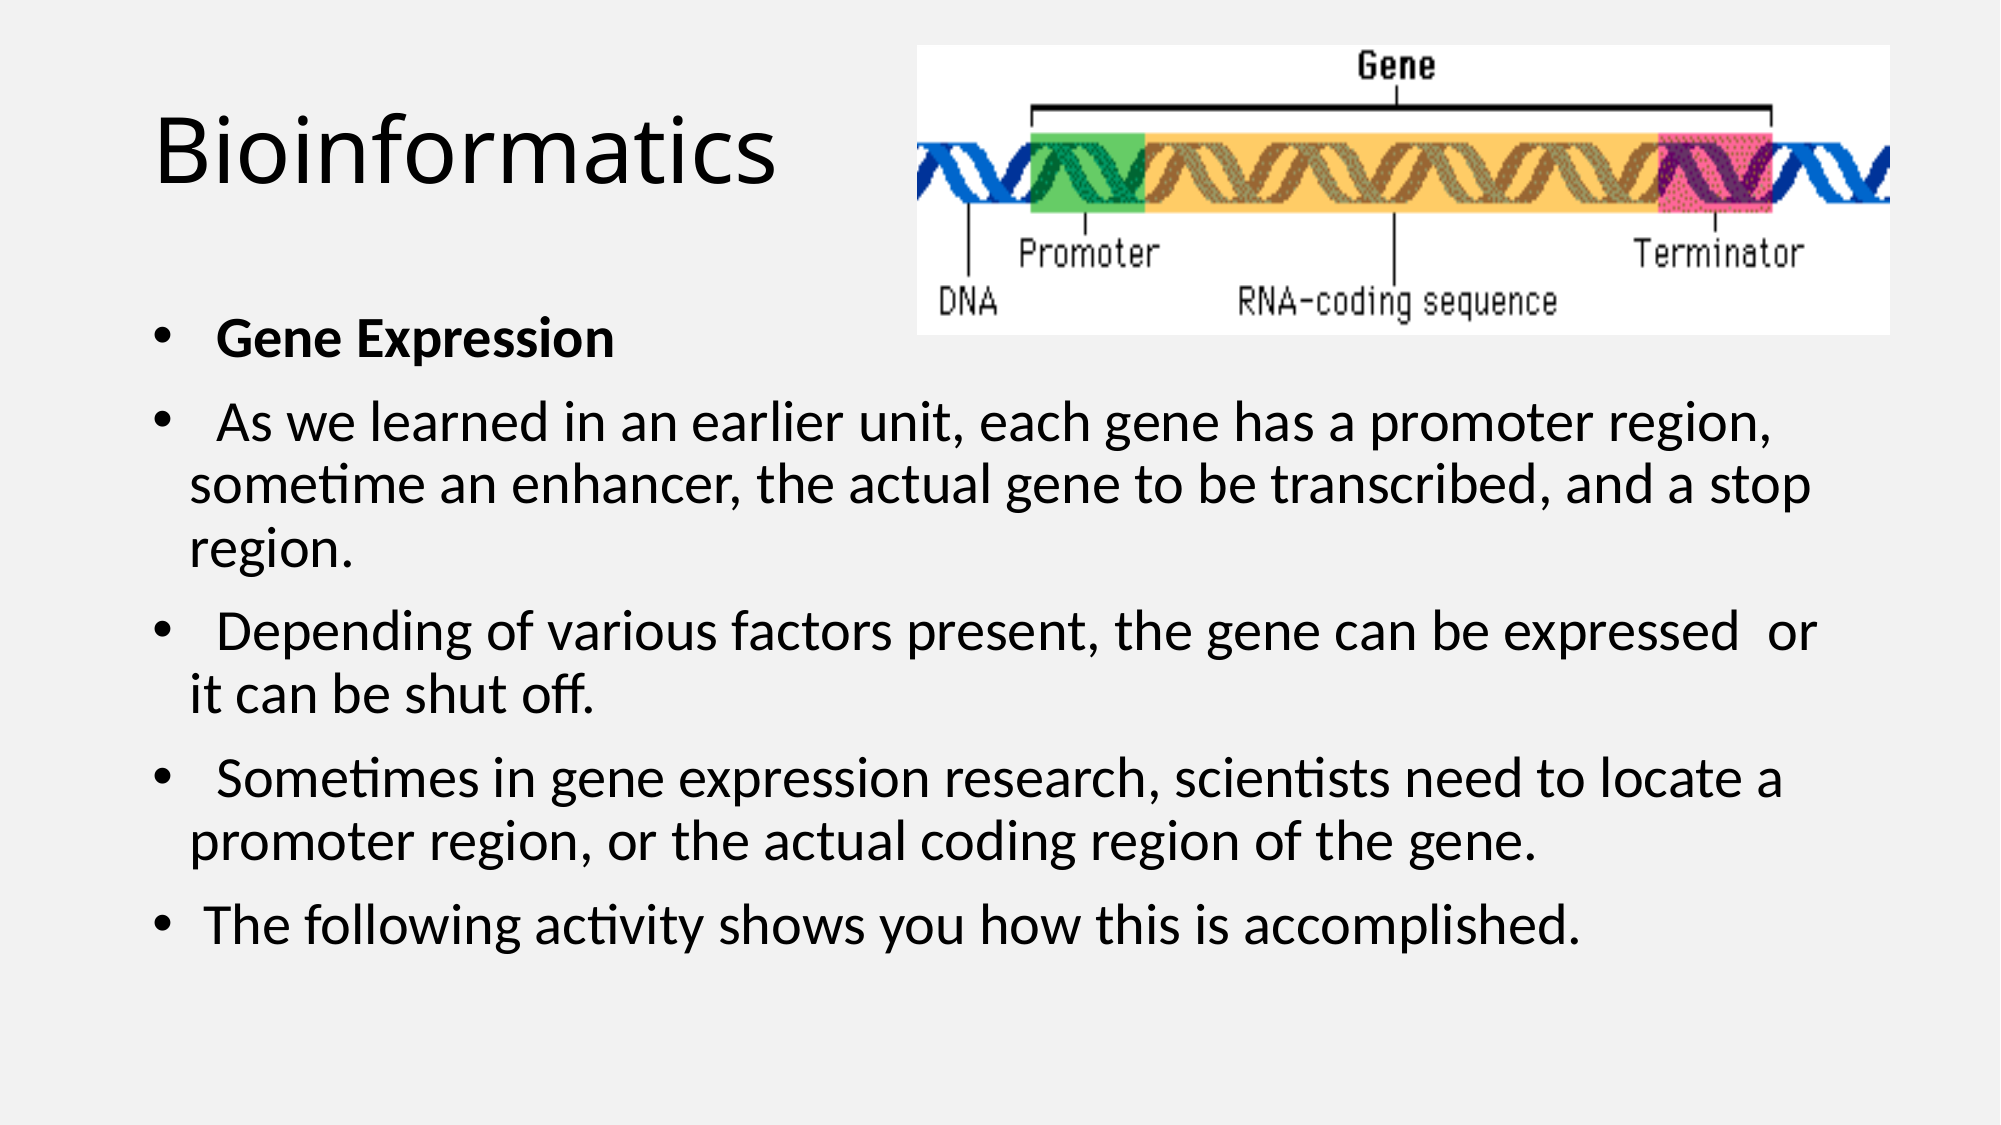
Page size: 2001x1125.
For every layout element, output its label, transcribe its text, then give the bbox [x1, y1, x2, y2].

title Bioinformatics [137, 45, 917, 263]
list Gene Expression As we learned in an earlier unit, each gene has a promoter region, sometime an enhancer, the actual gene to be transcribed, and a stop region. Depending of various factors present, the gene can be expressed or it can be shut off. Sometimes in gene expression research, scientists need to locate a promoter region, or the actual coding region of the gene. The following activity shows you how this is accomplished. [137, 299, 1863, 1014]
picture [917, 45, 1890, 335]
